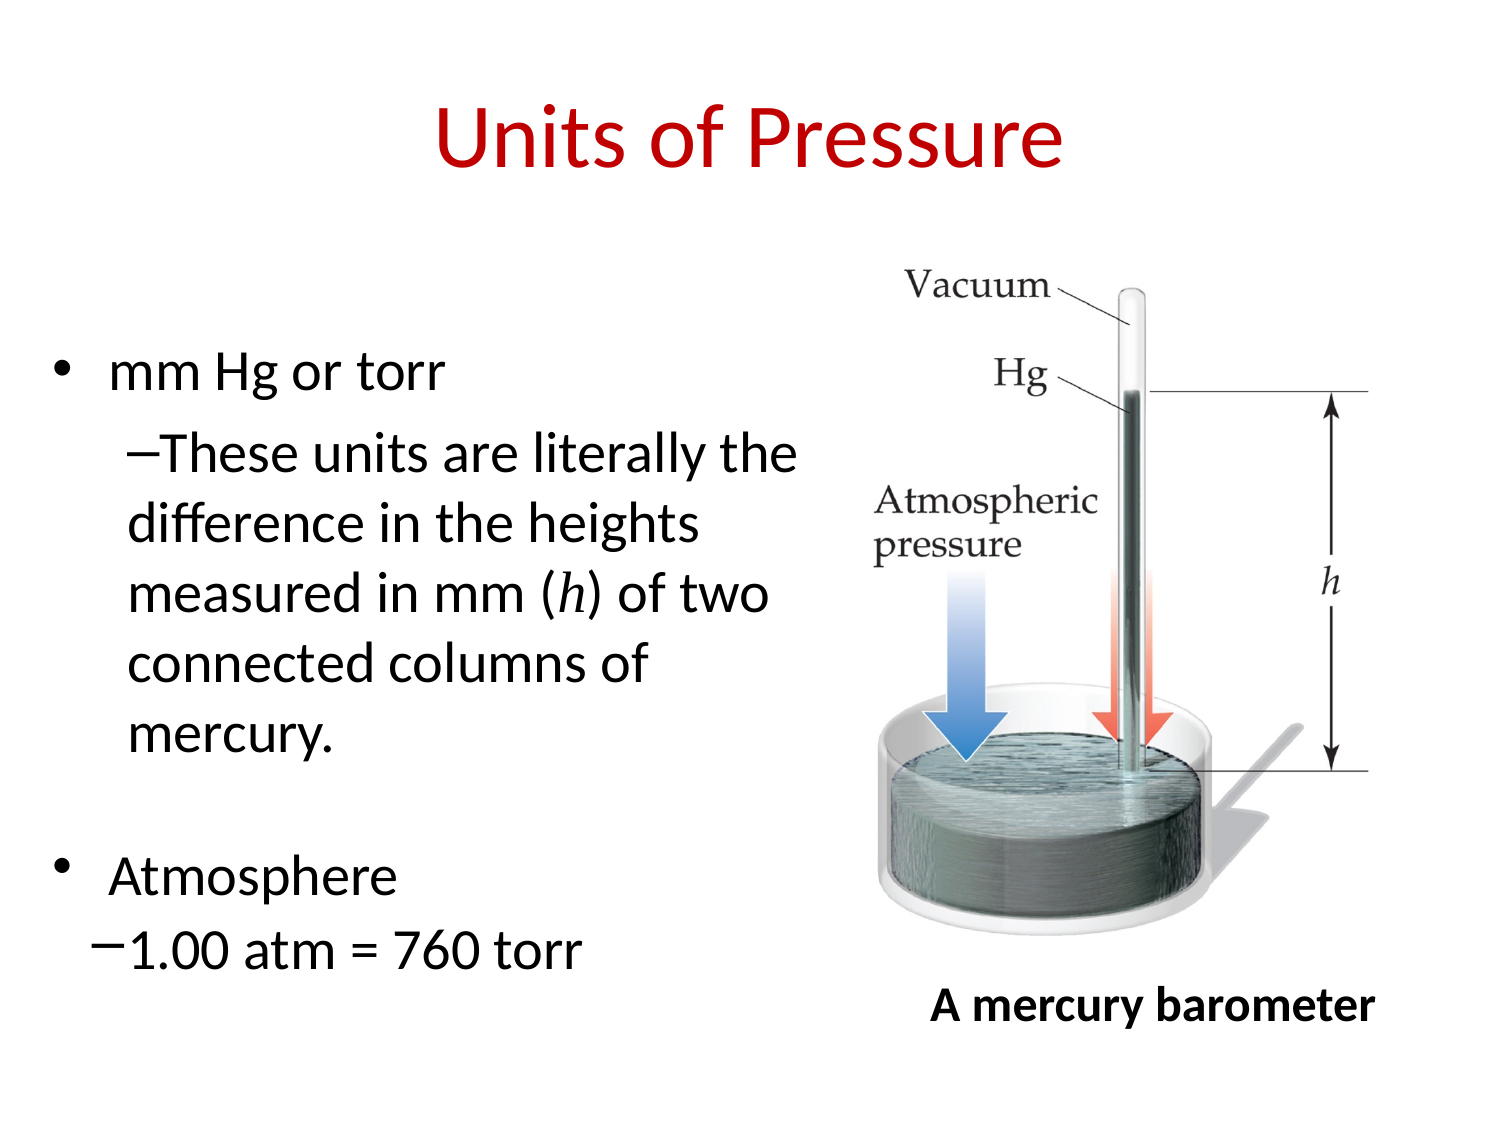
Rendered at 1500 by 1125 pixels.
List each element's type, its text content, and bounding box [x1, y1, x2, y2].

list mm Hg or torr These units are literally the difference in the heights measured in mm (h) of two connected columns of mercury. [37, 324, 838, 775]
title Units of Pressure [112, 37, 1388, 225]
text_box A mercury barometer [915, 964, 1424, 1039]
text_box Atmosphere 1.00 atm = 760 torr [37, 837, 688, 988]
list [866, 262, 1376, 940]
